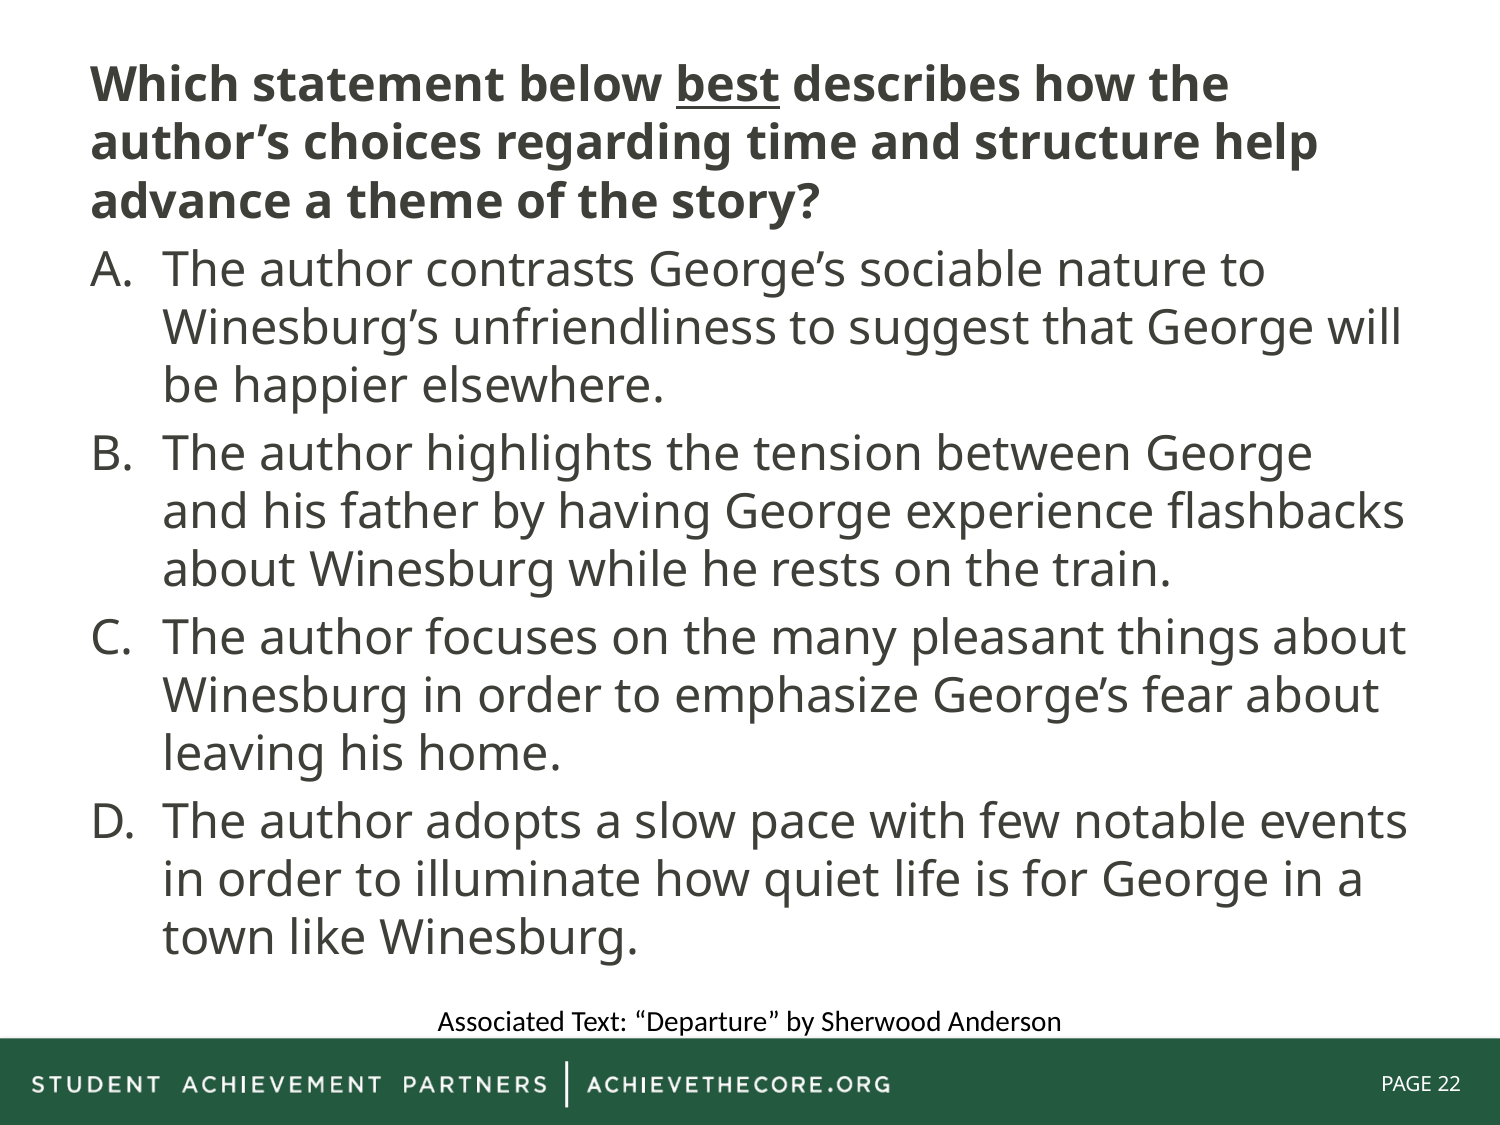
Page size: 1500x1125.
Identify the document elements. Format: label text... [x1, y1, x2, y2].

text_box Associated Text: “Departure” by Sherwood Anderson [46, 994, 1454, 1045]
list Which statement below best describes how the author’s choices regarding time and structure help advance a theme of the story? The author contrasts George’s sociable nature to Winesburg’s unfriendliness to suggest that George will be happier elsewhere. The author highlights the tension between George and his father by having George experience flashbacks about Winesburg while he rests on the train. The author focuses on the many pleasant things about Winesburg in order to emphasize George’s fear about leaving his home. The author adopts a slow pace with few notable events in order to illuminate how quiet life is for George in a town like Winesburg. [75, 45, 1425, 994]
